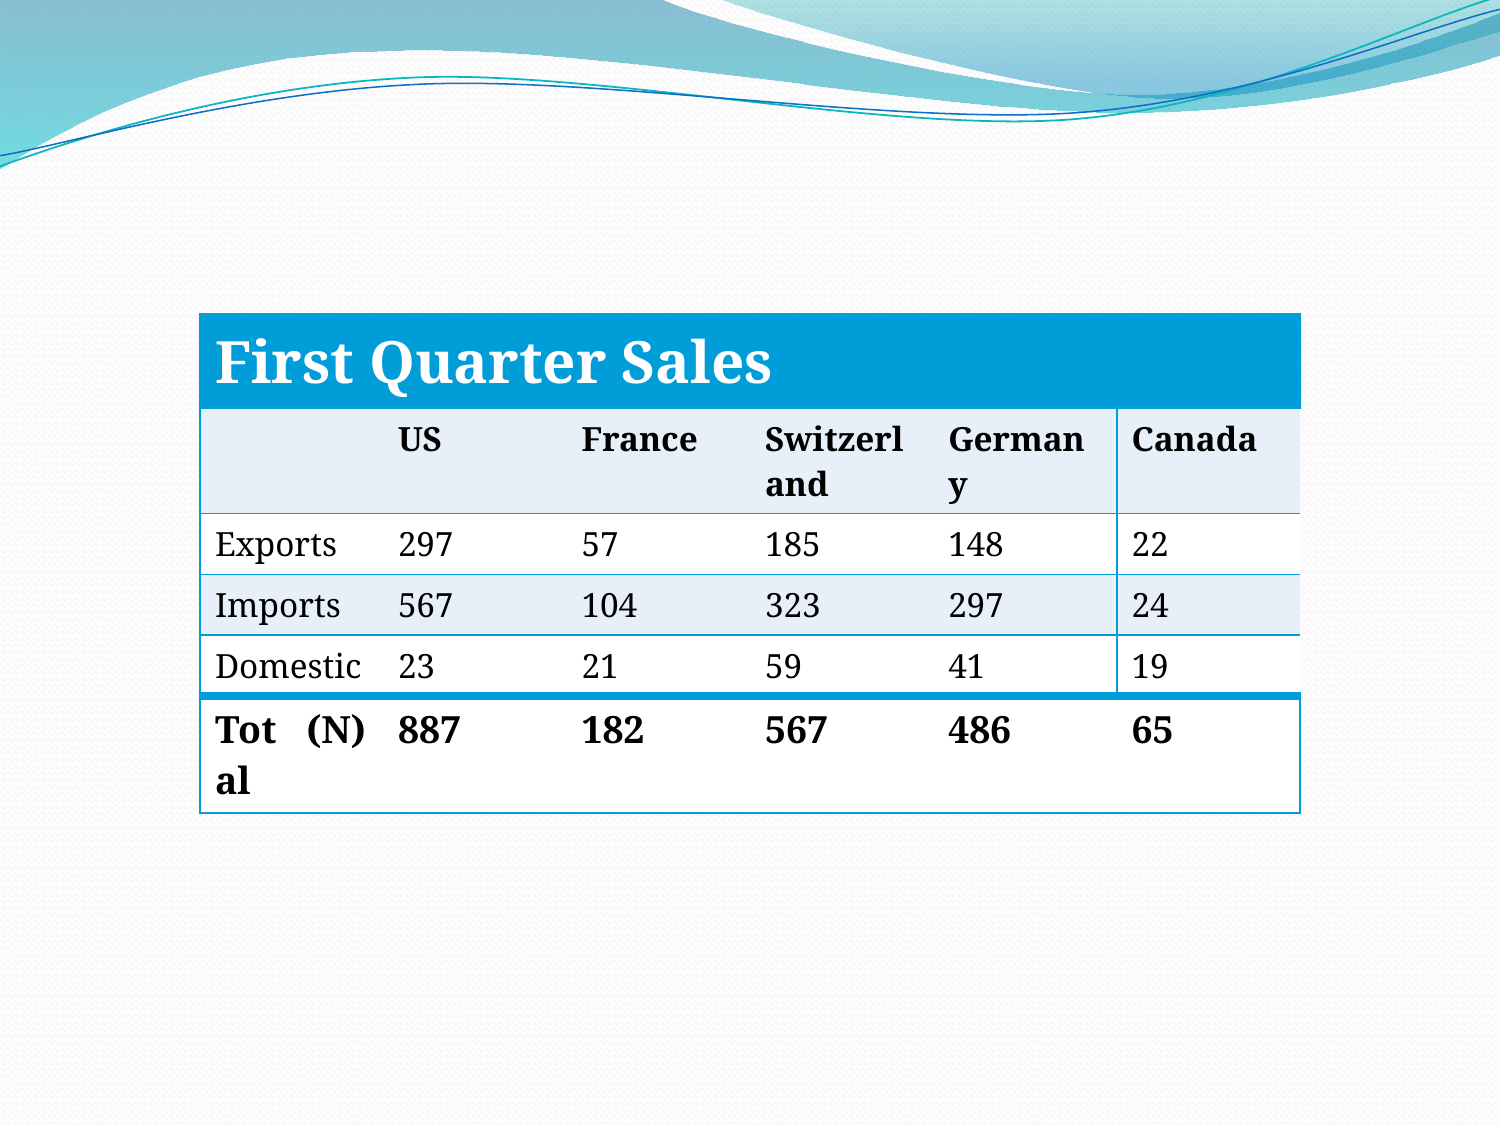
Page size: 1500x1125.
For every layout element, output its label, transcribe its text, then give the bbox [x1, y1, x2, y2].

table_cell 19 [1118, 636, 1300, 692]
table_cell 148 [933, 514, 1116, 574]
table_cell Exports [201, 514, 383, 574]
table_cell US [383, 409, 567, 513]
table_cell 567 [383, 575, 567, 634]
table_cell Canada [1118, 409, 1300, 513]
table_cell 104 [567, 575, 750, 634]
table_cell 323 [750, 575, 933, 634]
table_header First Quarter Sales [201, 315, 1299, 407]
table_cell 65 [1117, 700, 1299, 812]
table_cell Germany [933, 409, 1116, 513]
table_cell 59 [750, 636, 933, 692]
table_cell 297 [933, 575, 1116, 634]
table_cell 24 [1118, 575, 1300, 634]
table_cell Switzerland [750, 409, 933, 513]
table_cell 567 [750, 700, 933, 812]
table_cell 297 [383, 514, 567, 574]
table_cell (N) [292, 700, 383, 812]
table_cell 887 [383, 700, 567, 812]
table_cell 182 [567, 700, 750, 812]
table_cell 23 [383, 636, 567, 692]
table_cell France [567, 409, 750, 513]
table_cell 41 [933, 636, 1116, 692]
table_cell 21 [567, 636, 750, 692]
table_cell [201, 409, 383, 513]
table_cell 185 [750, 514, 933, 574]
table_cell 22 [1118, 514, 1300, 574]
table_cell Domestic [201, 636, 383, 692]
table_cell 57 [567, 514, 750, 574]
table_cell Total [201, 700, 292, 812]
table_cell Imports [201, 575, 383, 634]
table_cell 486 [933, 700, 1117, 812]
